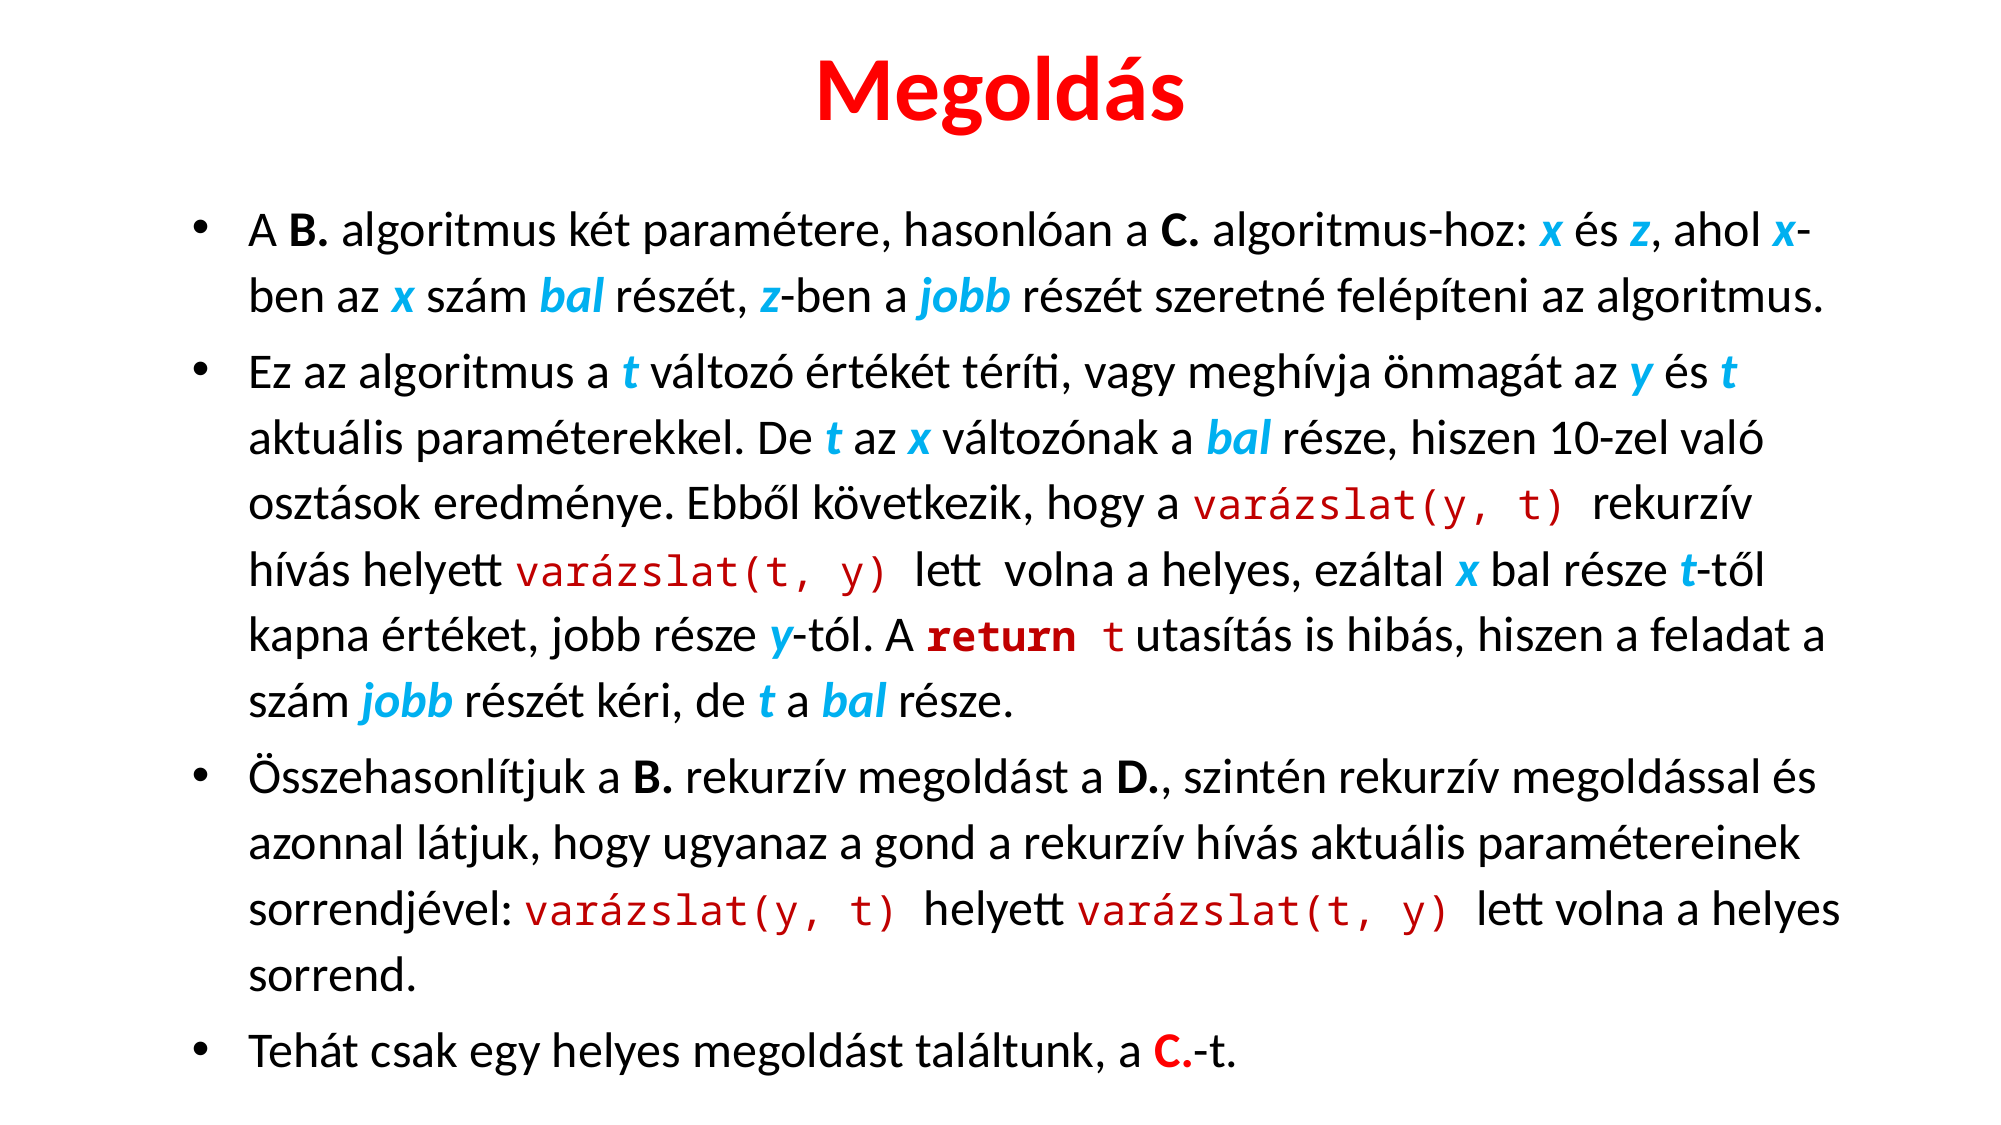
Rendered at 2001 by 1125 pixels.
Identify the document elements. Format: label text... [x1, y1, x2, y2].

title Megoldás [324, 15, 1675, 152]
list A B. algoritmus két paramétere, hasonlóan a C. algoritmus-hoz: x és z, ahol x-ben az x szám bal részét, z-ben a jobb részét szeretné felépíteni az algoritmus. Ez az algoritmus a t változó értékét téríti, vagy meghívja önmagát az y és t aktuális paraméterekkel. De t az x változónak a bal része, hiszen 10-zel való osztások eredménye. Ebből következik, hogy a varázslat(y, t) rekurzív hívás helyett varázslat(t, y) lett volna a helyes, ezáltal x bal része t-től kapna értéket, jobb része y-tól. A return t utasítás is hibás, hiszen a feladat a szám jobb részét kéri, de t a bal része. Összehasonlítjuk a B. rekurzív megoldást a D., szintén rekur­zív megoldással és azonnal látjuk, hogy ugyanaz a gond a rekurzív hívás aktuális paramétereinek sorrendjével: varázslat(y, t) helyett varázslat(t, y) lett volna a helyes sorrend. Tehát csak egy helyes megoldást találtunk, a C.-t. [176, 182, 1875, 1045]
